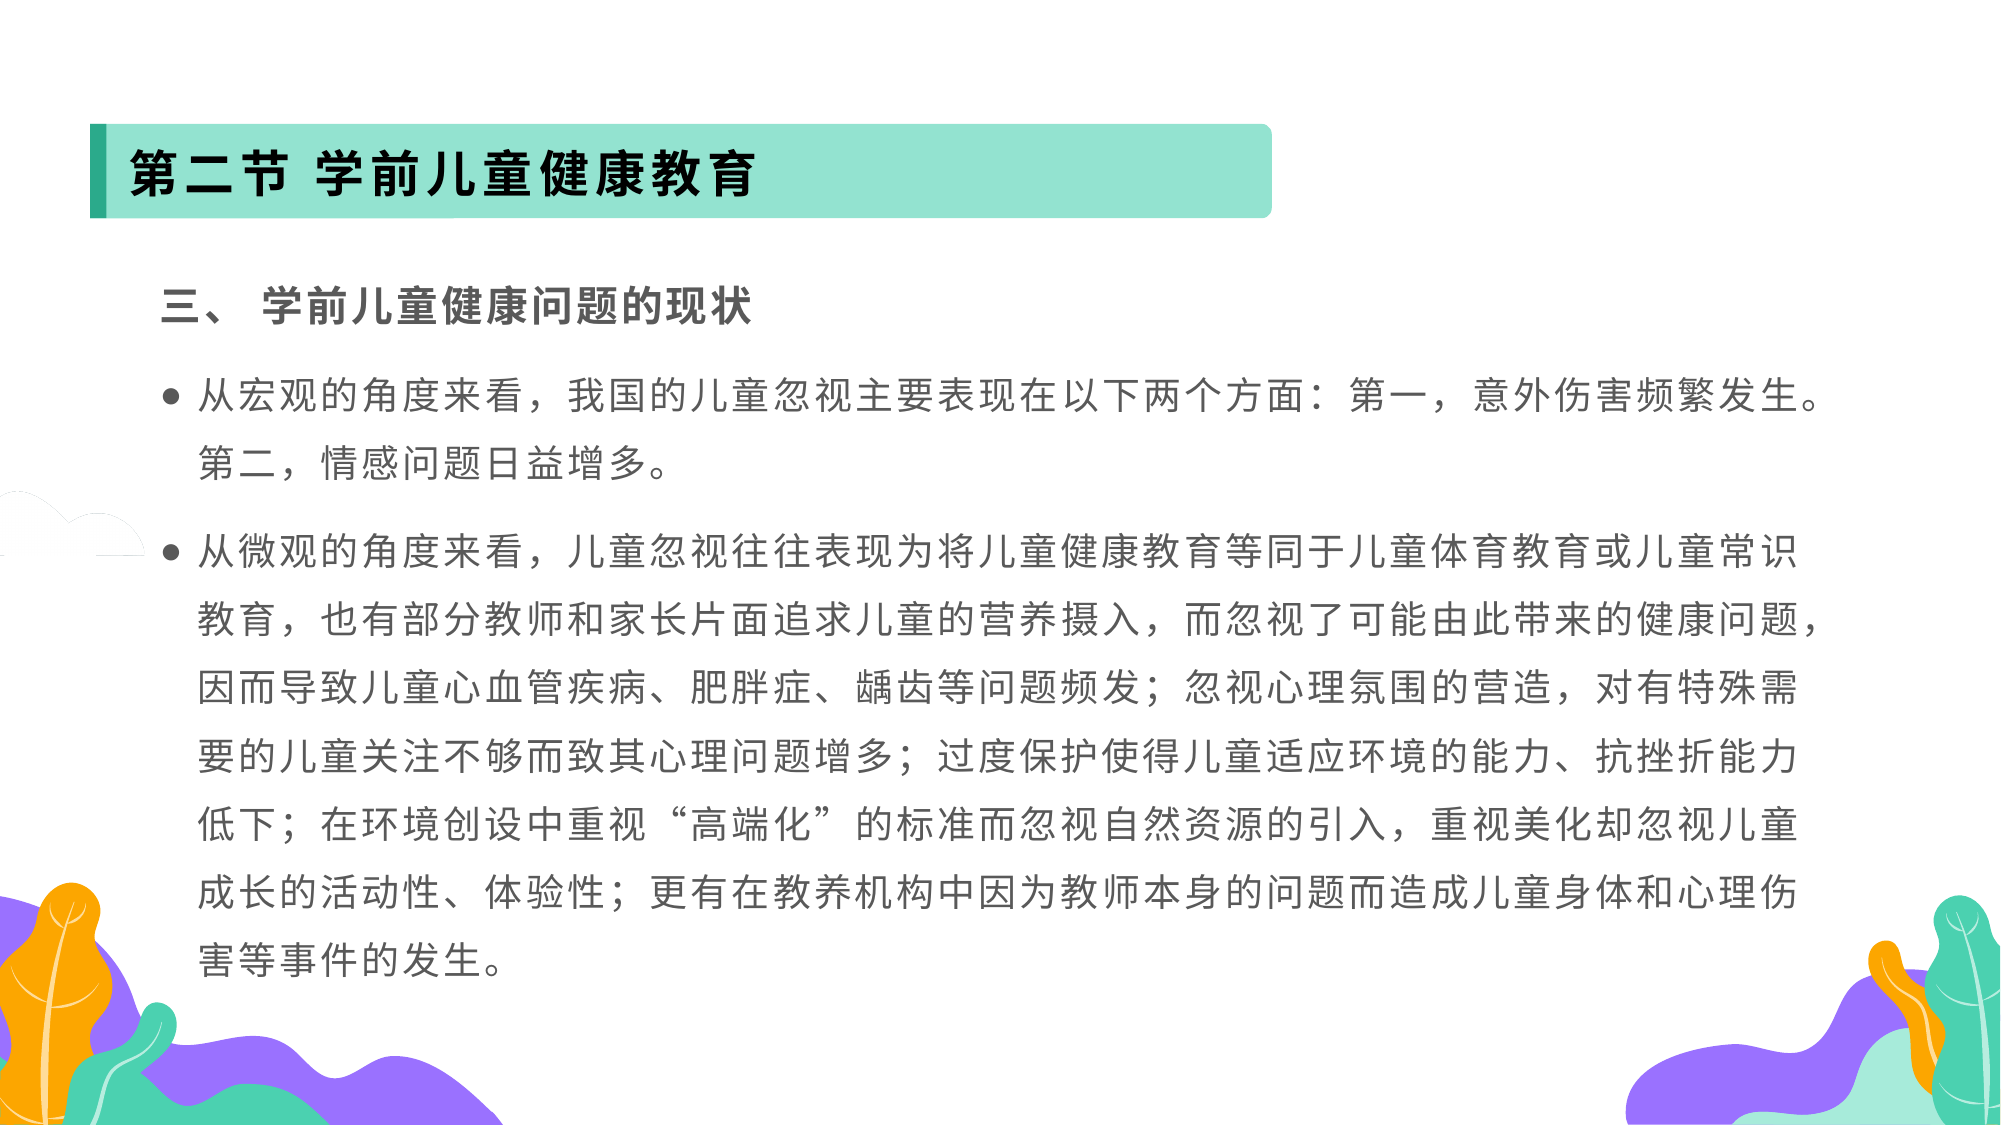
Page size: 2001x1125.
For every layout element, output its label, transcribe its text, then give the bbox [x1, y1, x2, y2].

title 第二节 学前儿童健康教育 [113, 128, 1251, 217]
list 三、 学前儿童健康问题的现状 从宏观的角度来看，我国的儿童忽视主要表现在以下两个方面：第一，意外伤害频繁发生。第二，情感问题日益增多。 从微观的角度来看，儿童忽视往往表现为将儿童健康教育等同于儿童体育教育或儿童常识教育，也有部分教师和家长片面追求儿童的营养摄入，而忽视了可能由此带来的健康问题，因而导致儿童心血管疾病、肥胖症、龋齿等问题频发；忽视心理氛围的营造，对有特殊需要的儿童关注不够而致其心理问题增多；过度保护使得儿童适应环境的能力、抗挫折能力低下；在环境创设中重视“高端化”的标准而忽视自然资源的引入，重视美化却忽视儿童成长的活动性、体验性；更有在教养机构中因为教师本身的问题而造成儿童身体和心理伤害等事件的发生。 [144, 247, 1841, 991]
picture [0, 451, 144, 556]
